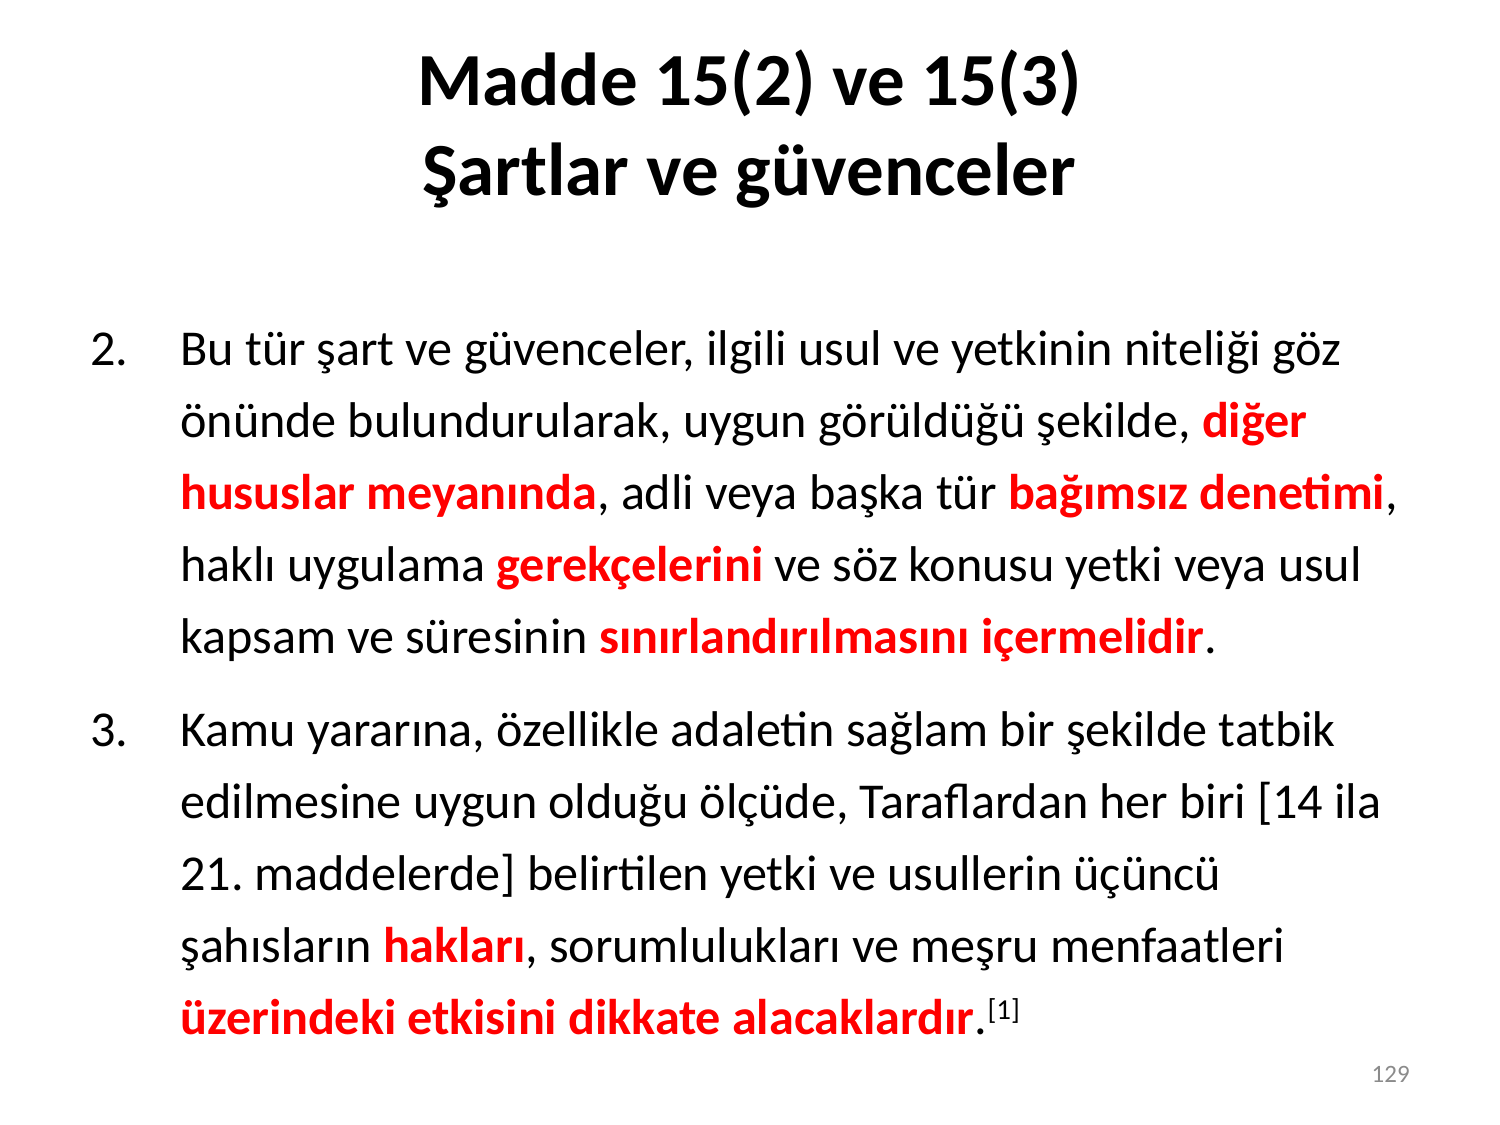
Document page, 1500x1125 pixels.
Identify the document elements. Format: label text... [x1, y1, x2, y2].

slide_number 129 [1074, 1042, 1425, 1103]
list Bu tür şart ve güvenceler, ilgili usul ve yetkinin niteliği göz önünde bulundurularak, uygun görüldüğü şekilde, diğer hususlar meyanında, adli veya başka tür bağımsız denetimi, haklı uygulama gerekçelerini ve söz konusu yetki veya usul kapsam ve süresinin sınırlandırılmasını içermelidir. Kamu yararına, özellikle adaletin sağlam bir şekilde tatbik edilmesine uygun olduğu ölçüde, Taraflardan her biri [14 ila 21. maddelerde] belirtilen yetki ve usullerin üçüncü şahısların hakları, sorumlulukları ve meşru menfaatleri üzerindeki etkisini dikkate alacaklardır.[1] [74, 295, 1426, 1089]
title Madde 15(2) ve 15(3) Şartlar ve güvenceler [74, 44, 1426, 196]
